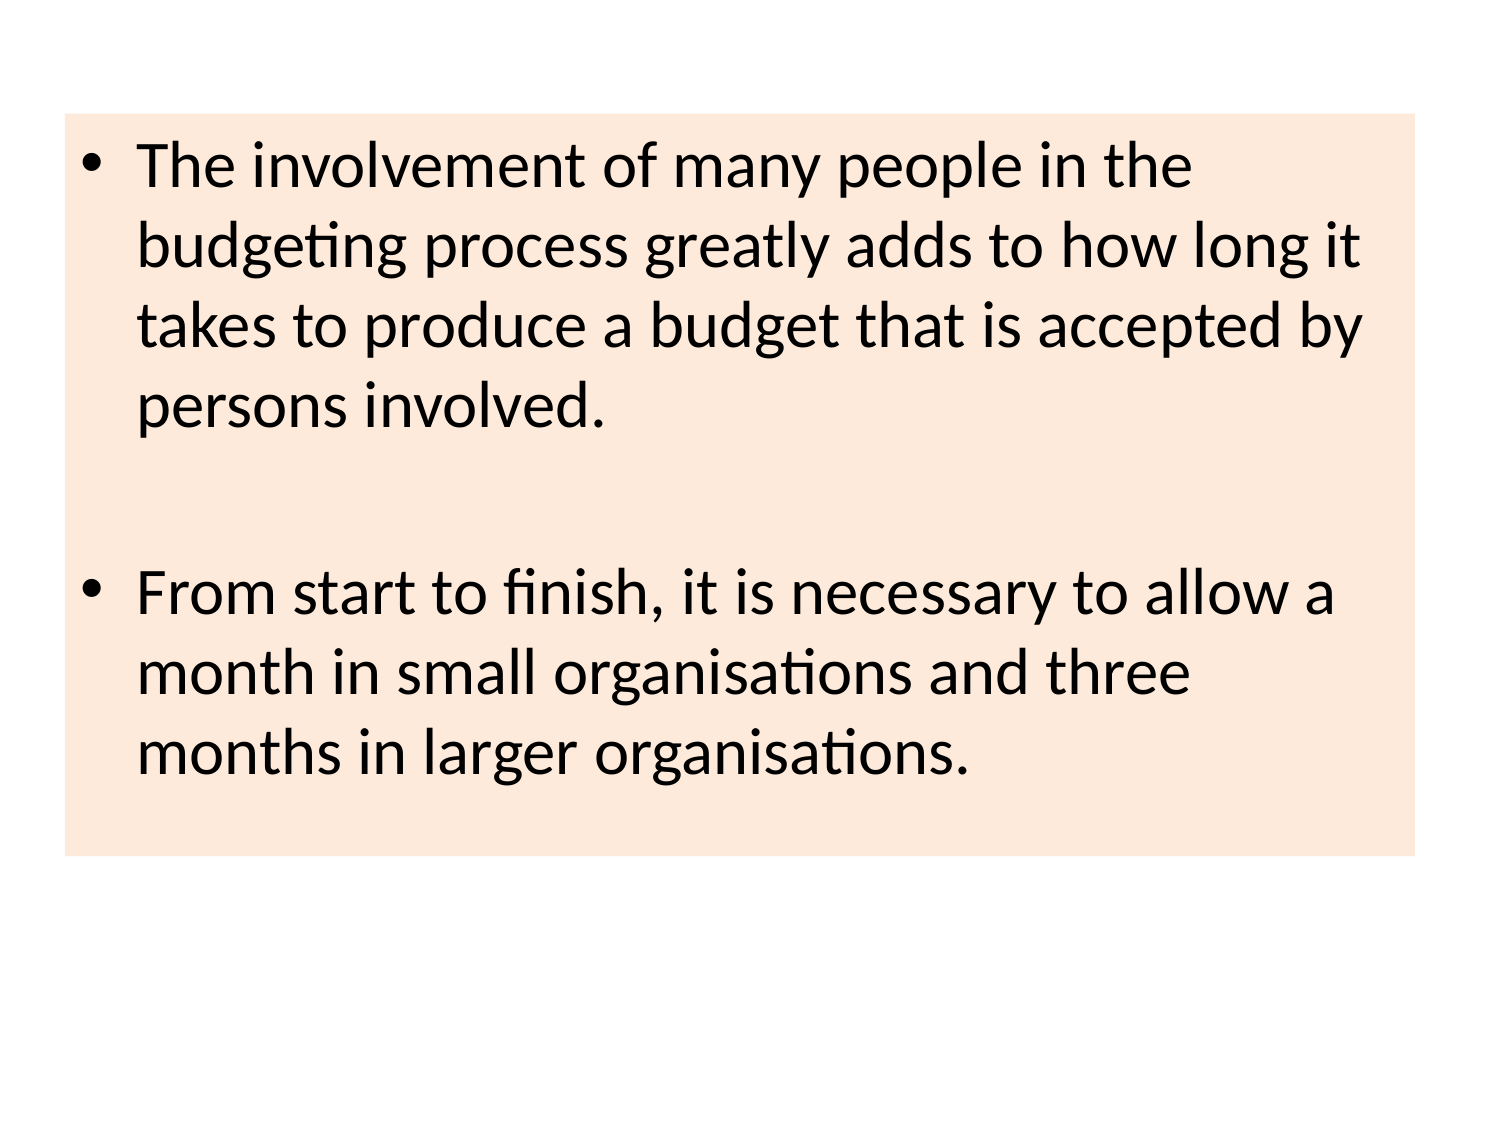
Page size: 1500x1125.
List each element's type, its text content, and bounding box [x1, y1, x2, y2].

list The involvement of many people in the budgeting process greatly adds to how long it takes to produce a budget that is accepted by persons involved. From start to finish, it is necessary to allow a month in small organisations and three months in larger organisations. [64, 113, 1415, 857]
